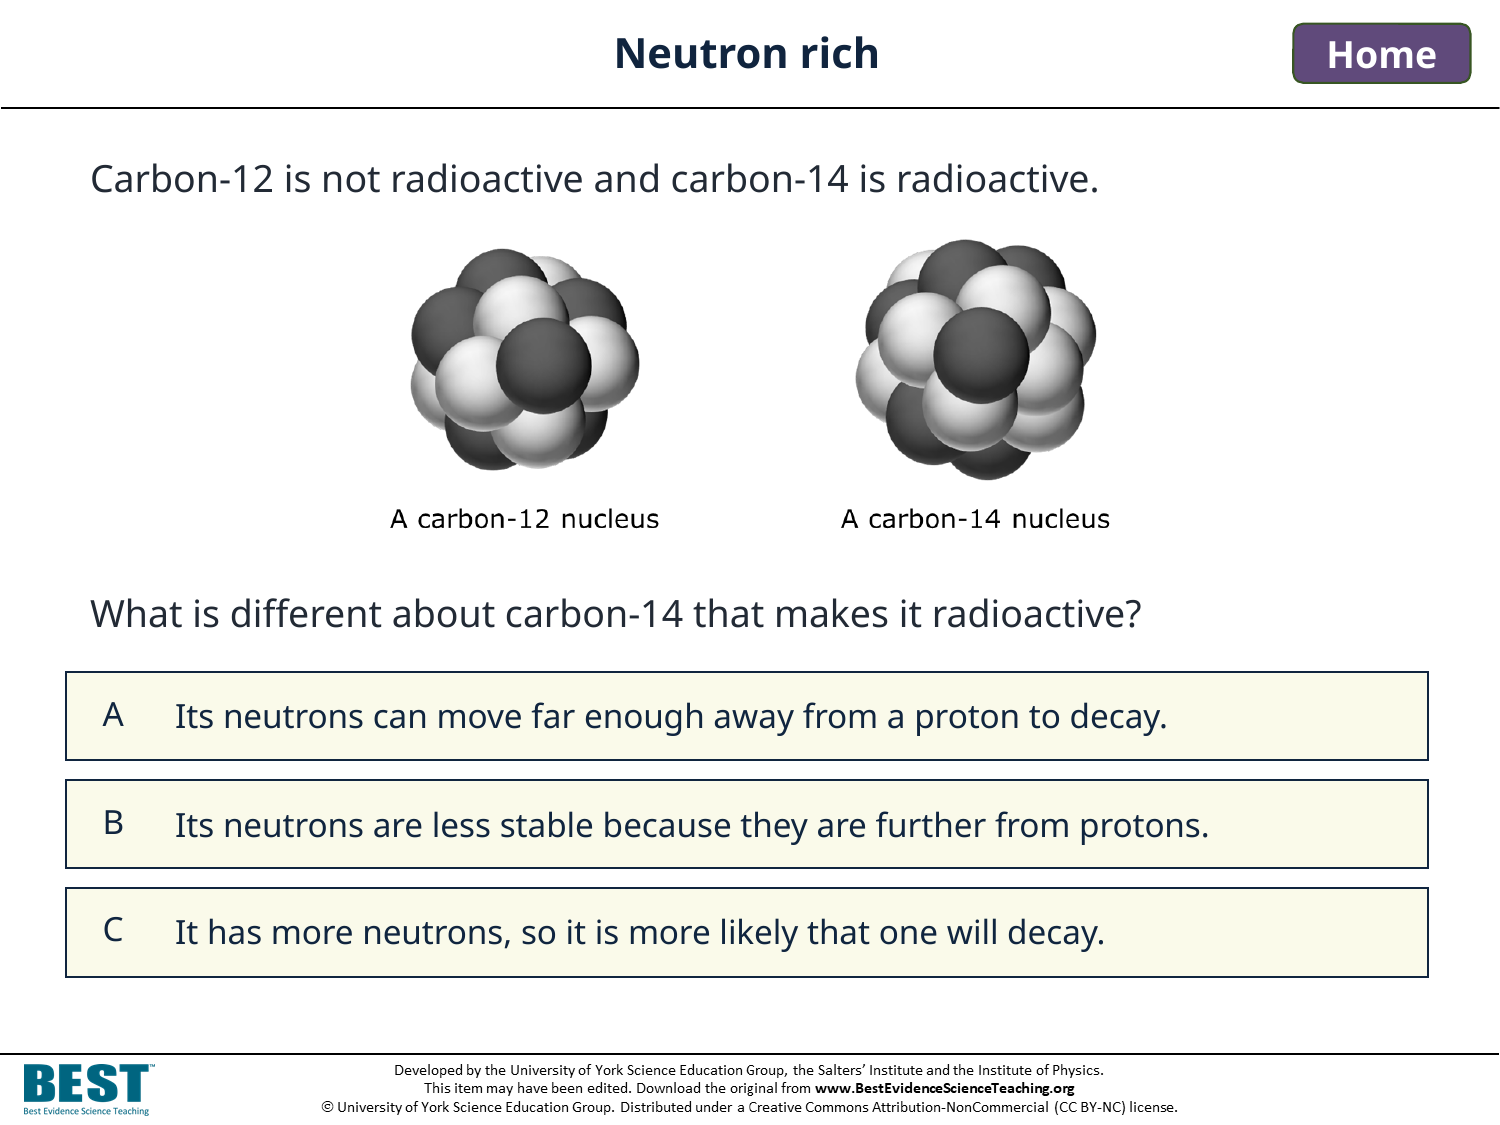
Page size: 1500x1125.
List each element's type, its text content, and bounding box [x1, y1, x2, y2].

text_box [65, 888, 1429, 977]
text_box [65, 671, 1429, 761]
picture [0, 107, 1500, 1125]
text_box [65, 779, 1429, 869]
text_box Neutron rich [23, 4, 1471, 99]
text_box Home [1292, 22, 1472, 84]
